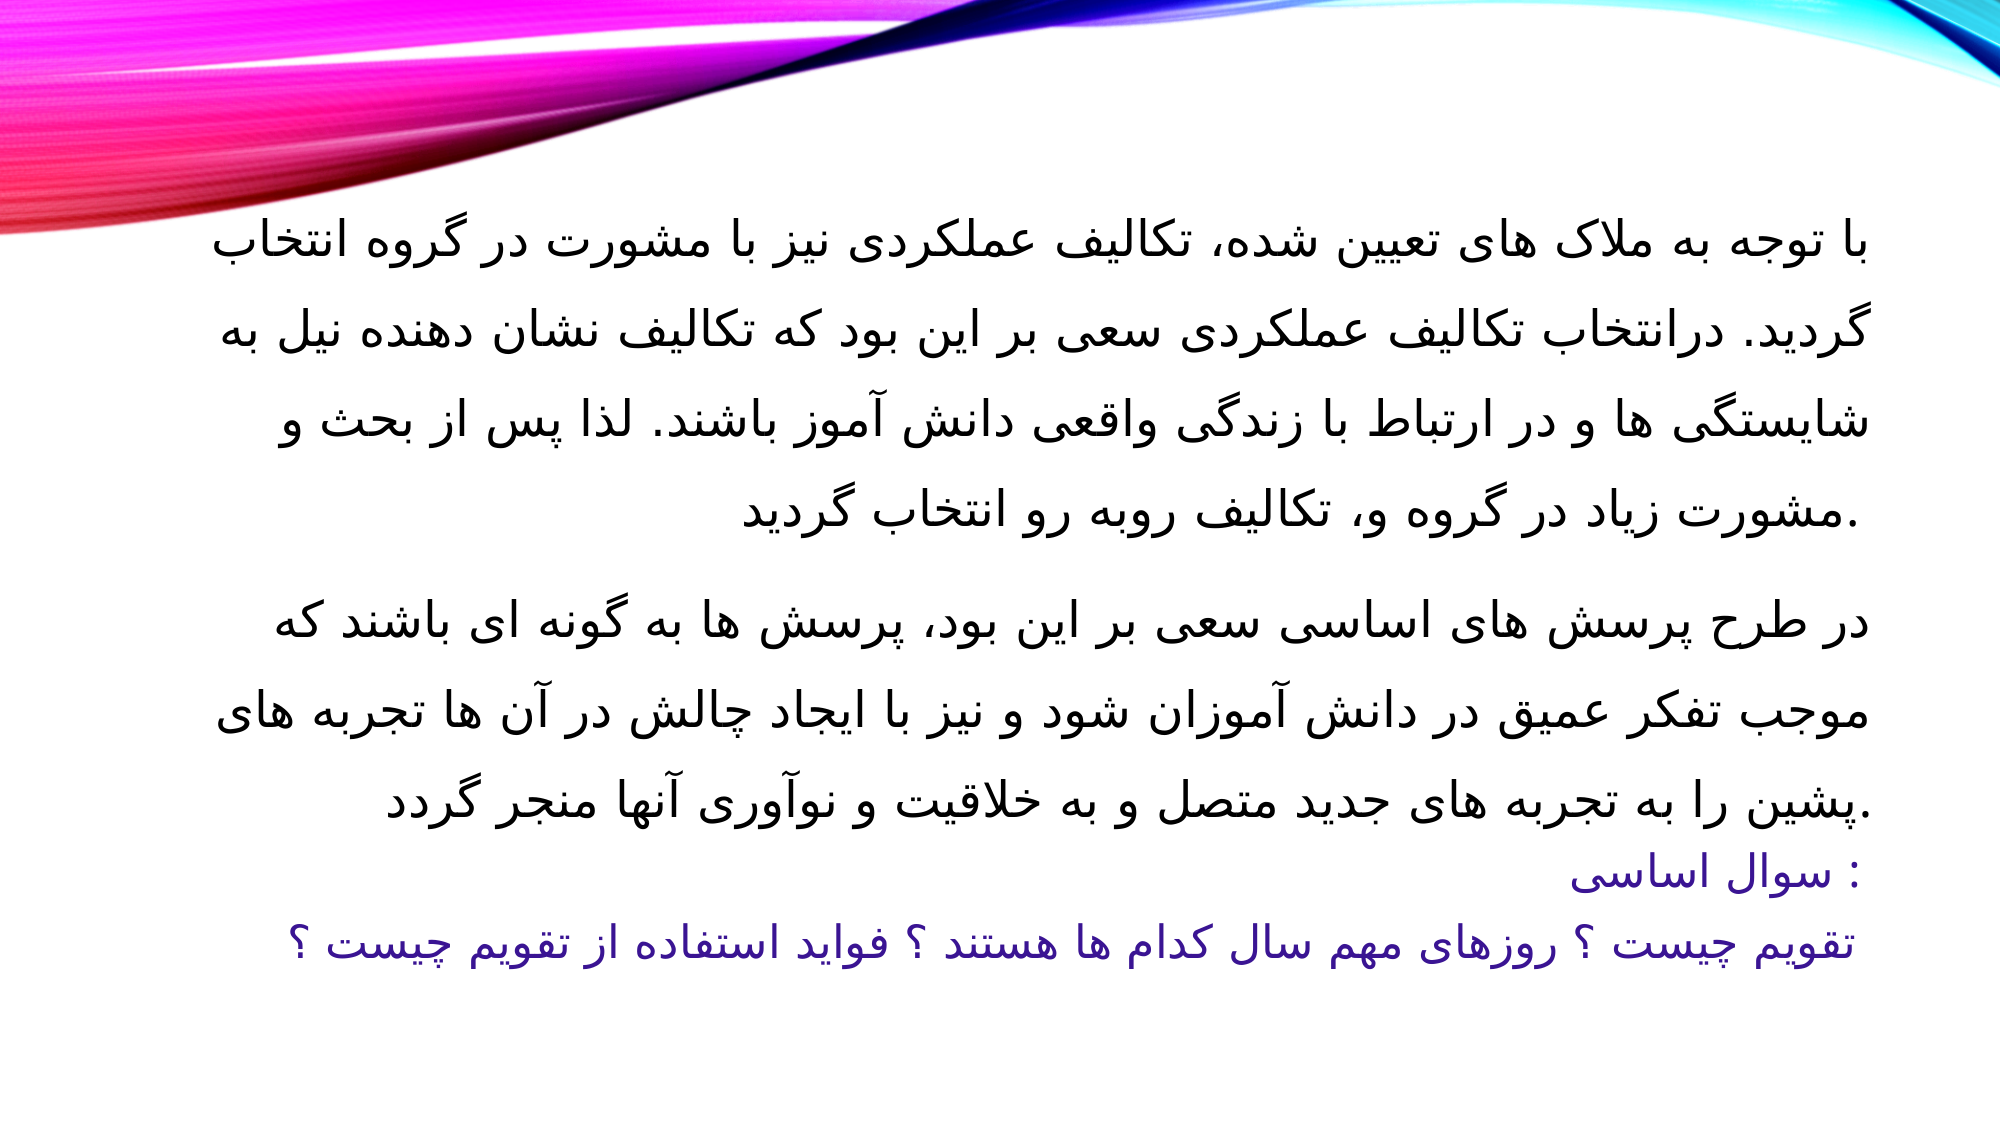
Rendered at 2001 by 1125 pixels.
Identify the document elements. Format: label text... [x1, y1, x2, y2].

list با توجه به ملاک های تعیین شده، تکالیف عملکردی نیز با مشورت در گروه انتخاب گردید. درانتخاب تکالیف عملکردی سعی بر این بود که تکالیف نشان دهنده نیل به شایستگی ها و در ارتباط با زندگی واقعی دانش آموز باشند. لذا پس از بحث و مشورت زیاد در گروه و، تکالیف روبه رو انتخاب گردید. در طرح پرسش های اساسی سعی بر این بود، پرسش ها به گونه ای باشند که موجب تفکر عمیق در دانش آموزان شود و نیز با ایجاد چالش در آن ها تجربه های پشین را به تجربه های جدید متصل و به خلاقیت و نوآوری آنها منجر گردد. سوال اساسی : تقویم چیست ؟ روزهای مهم سال کدام ها هستند ؟ فواید استفاده از تقویم چیست ؟ [112, 169, 1888, 1021]
picture [1890, 0, 2000, 75]
picture [0, 0, 2000, 237]
picture [1910, 0, 2000, 45]
